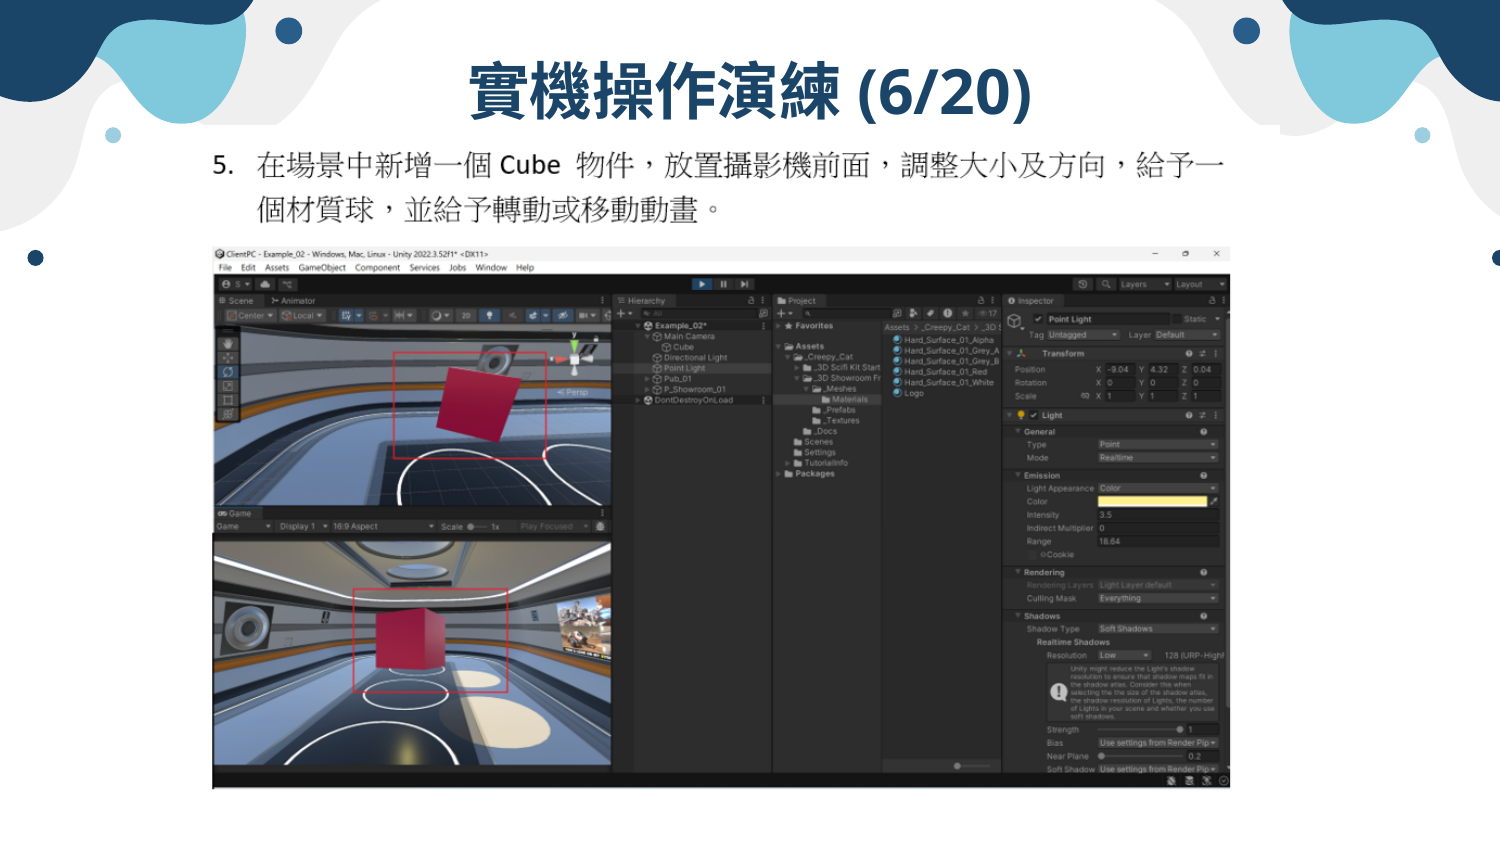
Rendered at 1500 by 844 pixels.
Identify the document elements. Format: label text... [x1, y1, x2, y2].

picture [170, 124, 1280, 824]
title 實機操作演練(6/20) [88, 36, 1412, 131]
